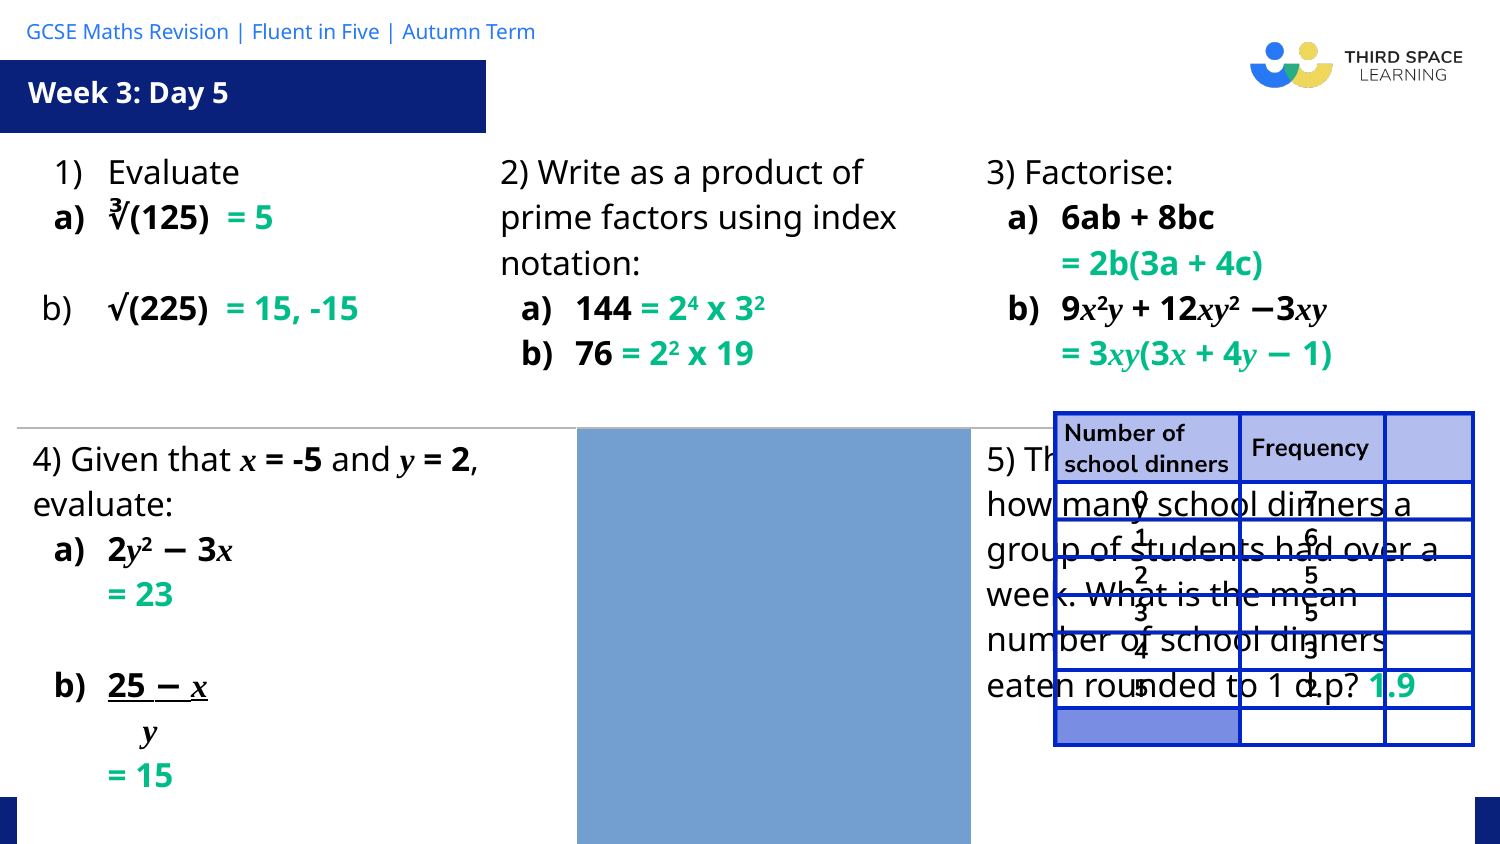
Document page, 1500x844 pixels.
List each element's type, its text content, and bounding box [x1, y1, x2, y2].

table_header 2) Write as a product of prime factors using index notation: 144 = 24 x 32 76 = 22 x 19 [486, 142, 971, 427]
table_header 3) Factorise: 6ab + 8bc = 2b(3a + 4c) 9x2y + 12xy2 −3xy = 3xy(3x + 4y − 1) [972, 142, 1474, 427]
text_box Week 3: Day 5 [13, 59, 383, 125]
table_cell 4) Given that x = -5 and y = 2, evaluate: 2y2 − 3x = 23 25 − x y = 15 [19, 429, 576, 844]
table_cell 5) The frequency table shows how many school dinners a group of students had over a week. What is the mean number of school dinners eaten rounded to 1 d.p? 1.9 [972, 429, 1474, 844]
picture [1053, 411, 1475, 747]
table_header Evaluate ∛(125) = 5 b) √(225) = 15, -15 [19, 142, 484, 427]
picture [1250, 33, 1465, 99]
